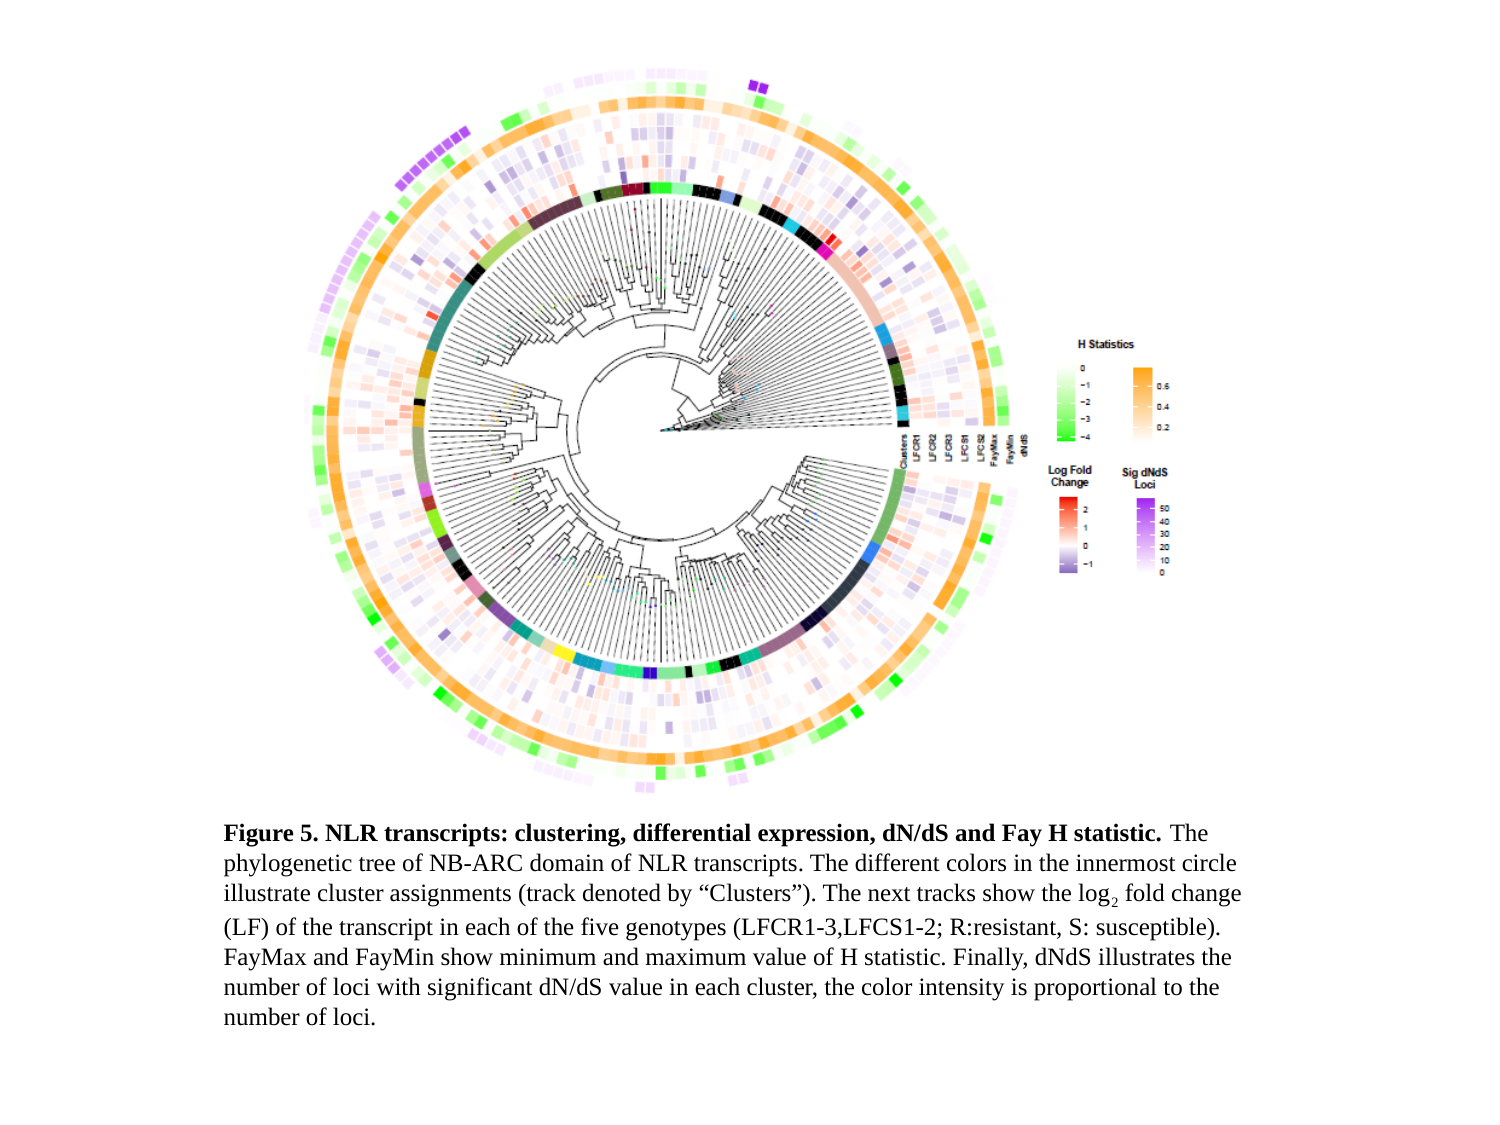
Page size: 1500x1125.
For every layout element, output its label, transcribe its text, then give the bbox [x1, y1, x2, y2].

text_box Figure 5. NLR transcripts: clustering, differential expression, dN/dS and Fay H statistic. The phylogenetic tree of NB-ARC domain of NLR transcripts. The different colors in the innermost circle illustrate cluster assignments (track denoted by “Clusters”). The next tracks show the log2 fold change (LF) of the transcript in each of the five genotypes (LFCR1-3,LFCS1-2; R:resistant, S: susceptible). FayMax and FayMin show minimum and maximum value of H statistic. Finally, dNdS illustrates the number of loci with significant dN/dS value in each cluster, the color intensity is proportional to the number of loci. [208, 809, 1280, 1038]
picture [304, 46, 1184, 815]
